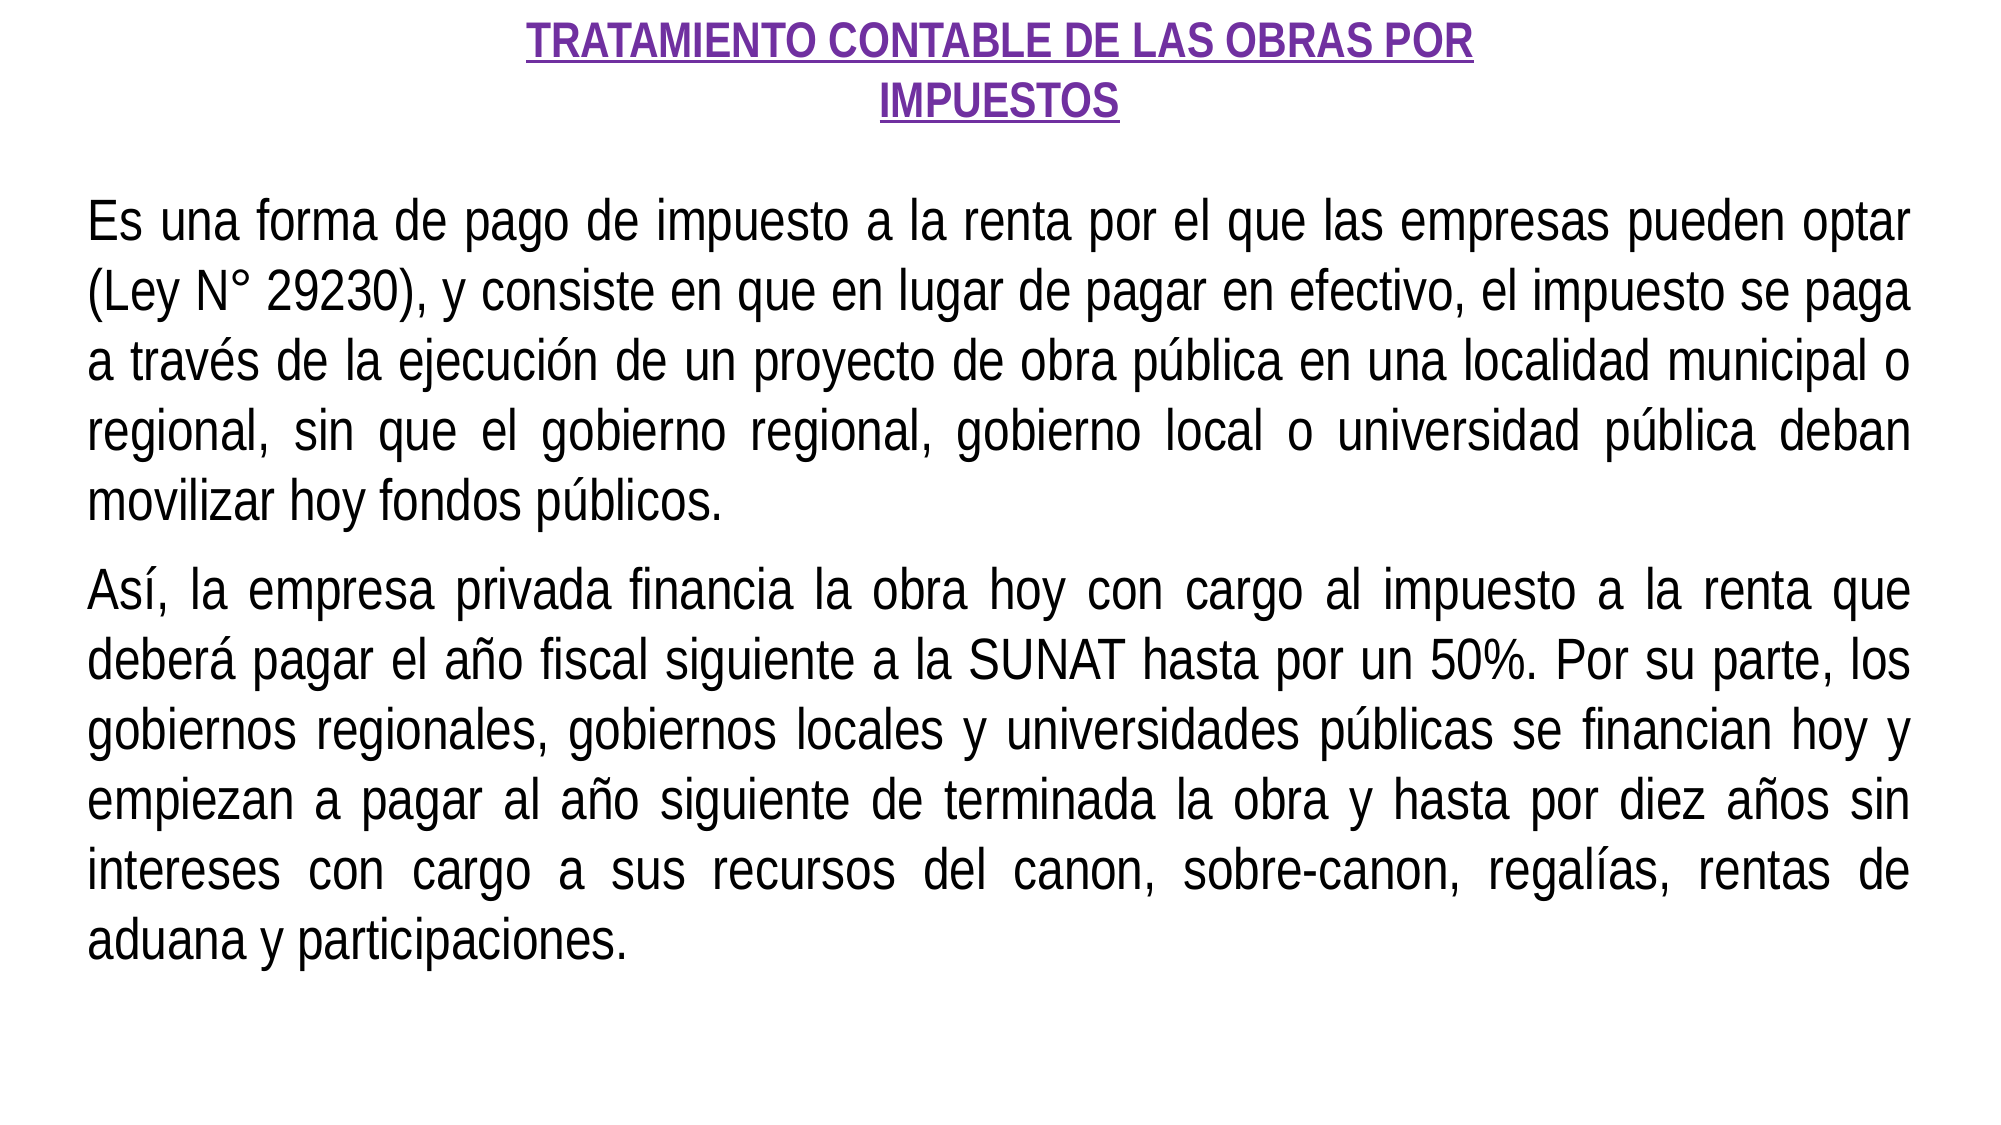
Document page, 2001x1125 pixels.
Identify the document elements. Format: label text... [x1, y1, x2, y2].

text_box TRATAMIENTO CONTABLE DE LAS OBRAS POR IMPUESTOS [409, 0, 1591, 135]
text_box Es una forma de pago de impuesto a la renta por el que las empresas pueden optar (Ley N° 29230), y consiste en que en lugar de pagar en efectivo, el impuesto se paga a través de la ejecución de un proyecto de obra pública en una localidad municipal o regional, sin que el gobierno regional, gobierno local o universidad pública deban movilizar hoy fondos públicos. Así, la empresa privada financia la obra hoy con cargo al impuesto a la renta que deberá pagar el año fiscal siguiente a la SUNAT hasta por un 50%. Por su parte, los gobiernos regionales, gobiernos locales y universidades públicas se financian hoy y empiezan a pagar al año siguiente de terminada la obra y hasta por diez años sin intereses con cargo a sus recursos del canon, sobre-canon, regalías, rentas de aduana y participaciones. [73, 175, 1927, 979]
